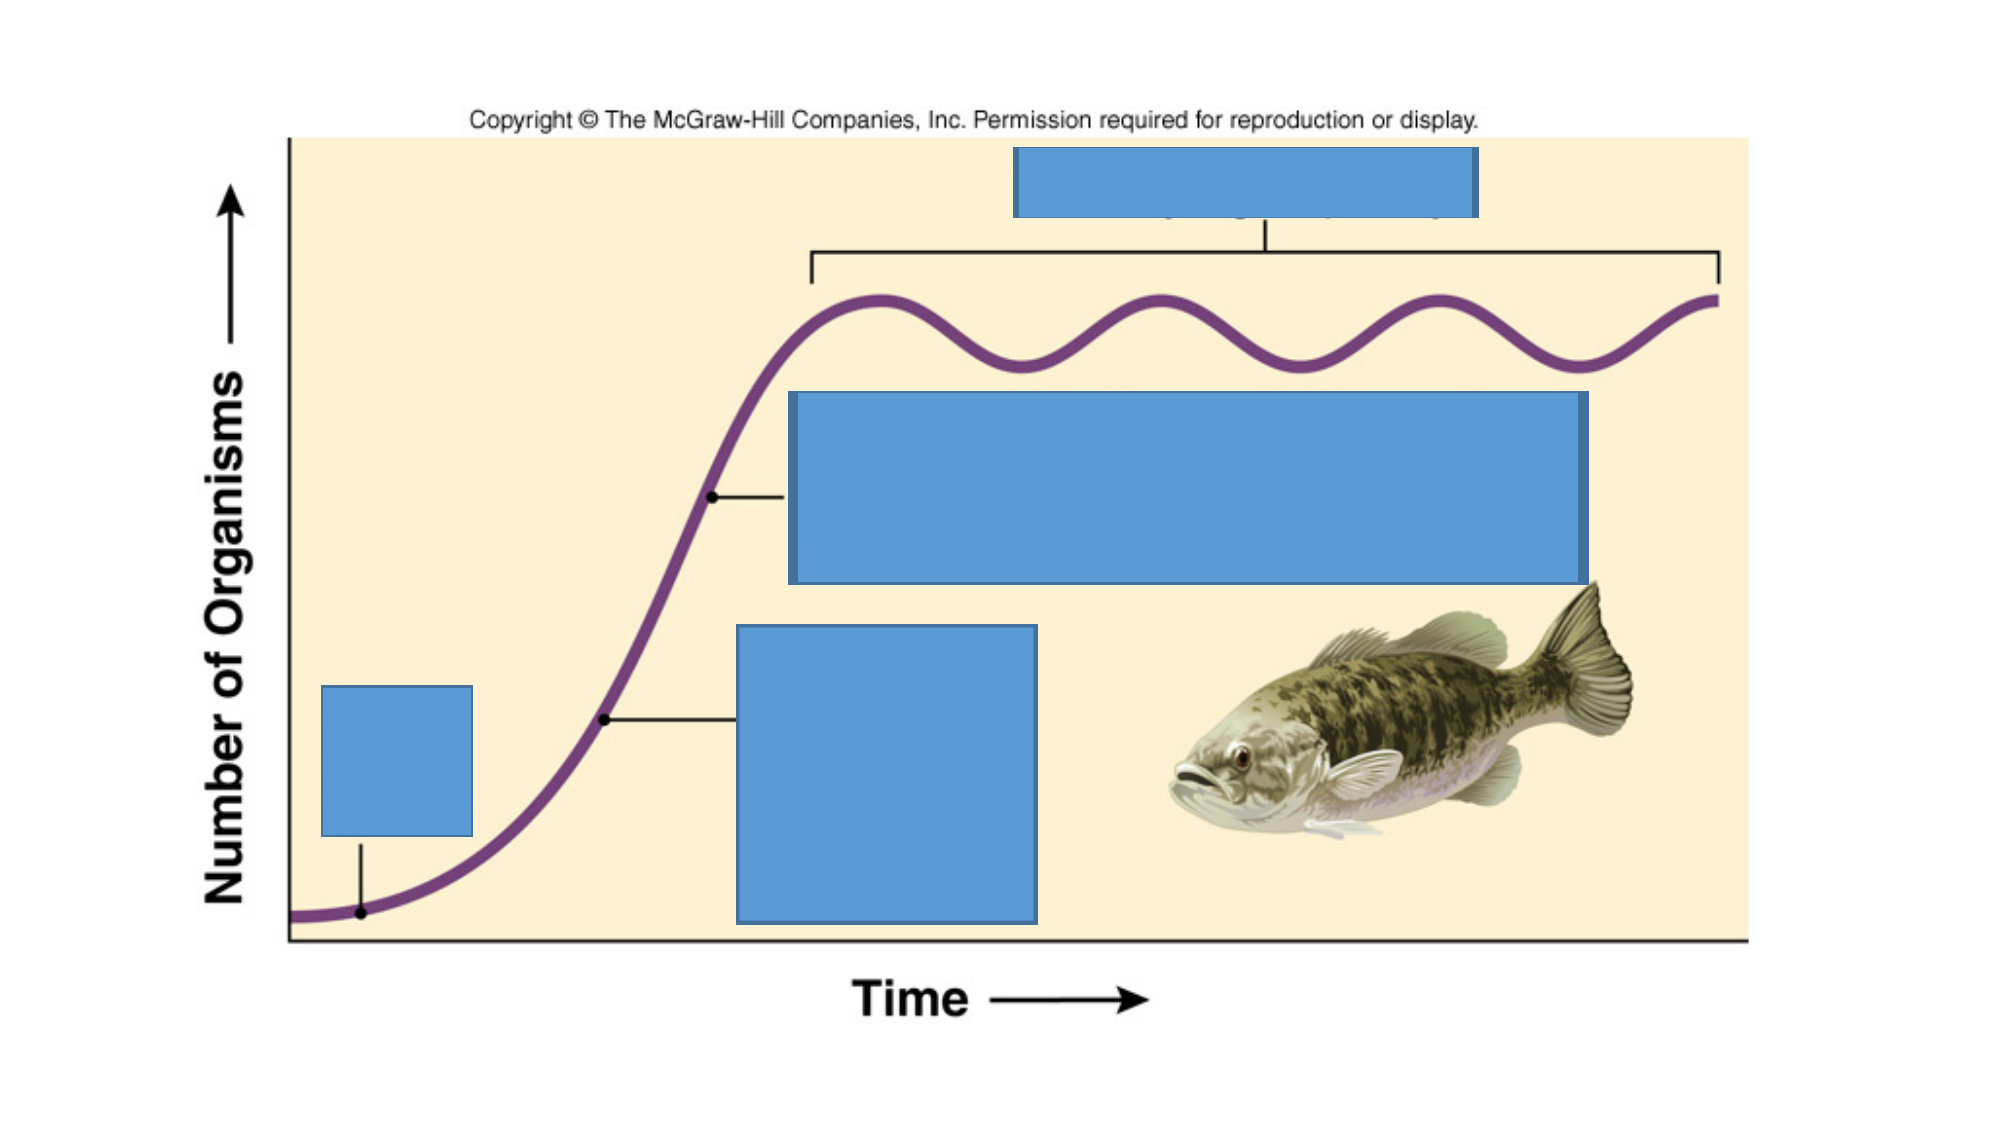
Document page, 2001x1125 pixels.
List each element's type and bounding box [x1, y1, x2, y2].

picture [788, 391, 1589, 585]
picture [736, 624, 1038, 925]
list [194, 105, 1753, 1026]
picture [1012, 147, 1479, 218]
